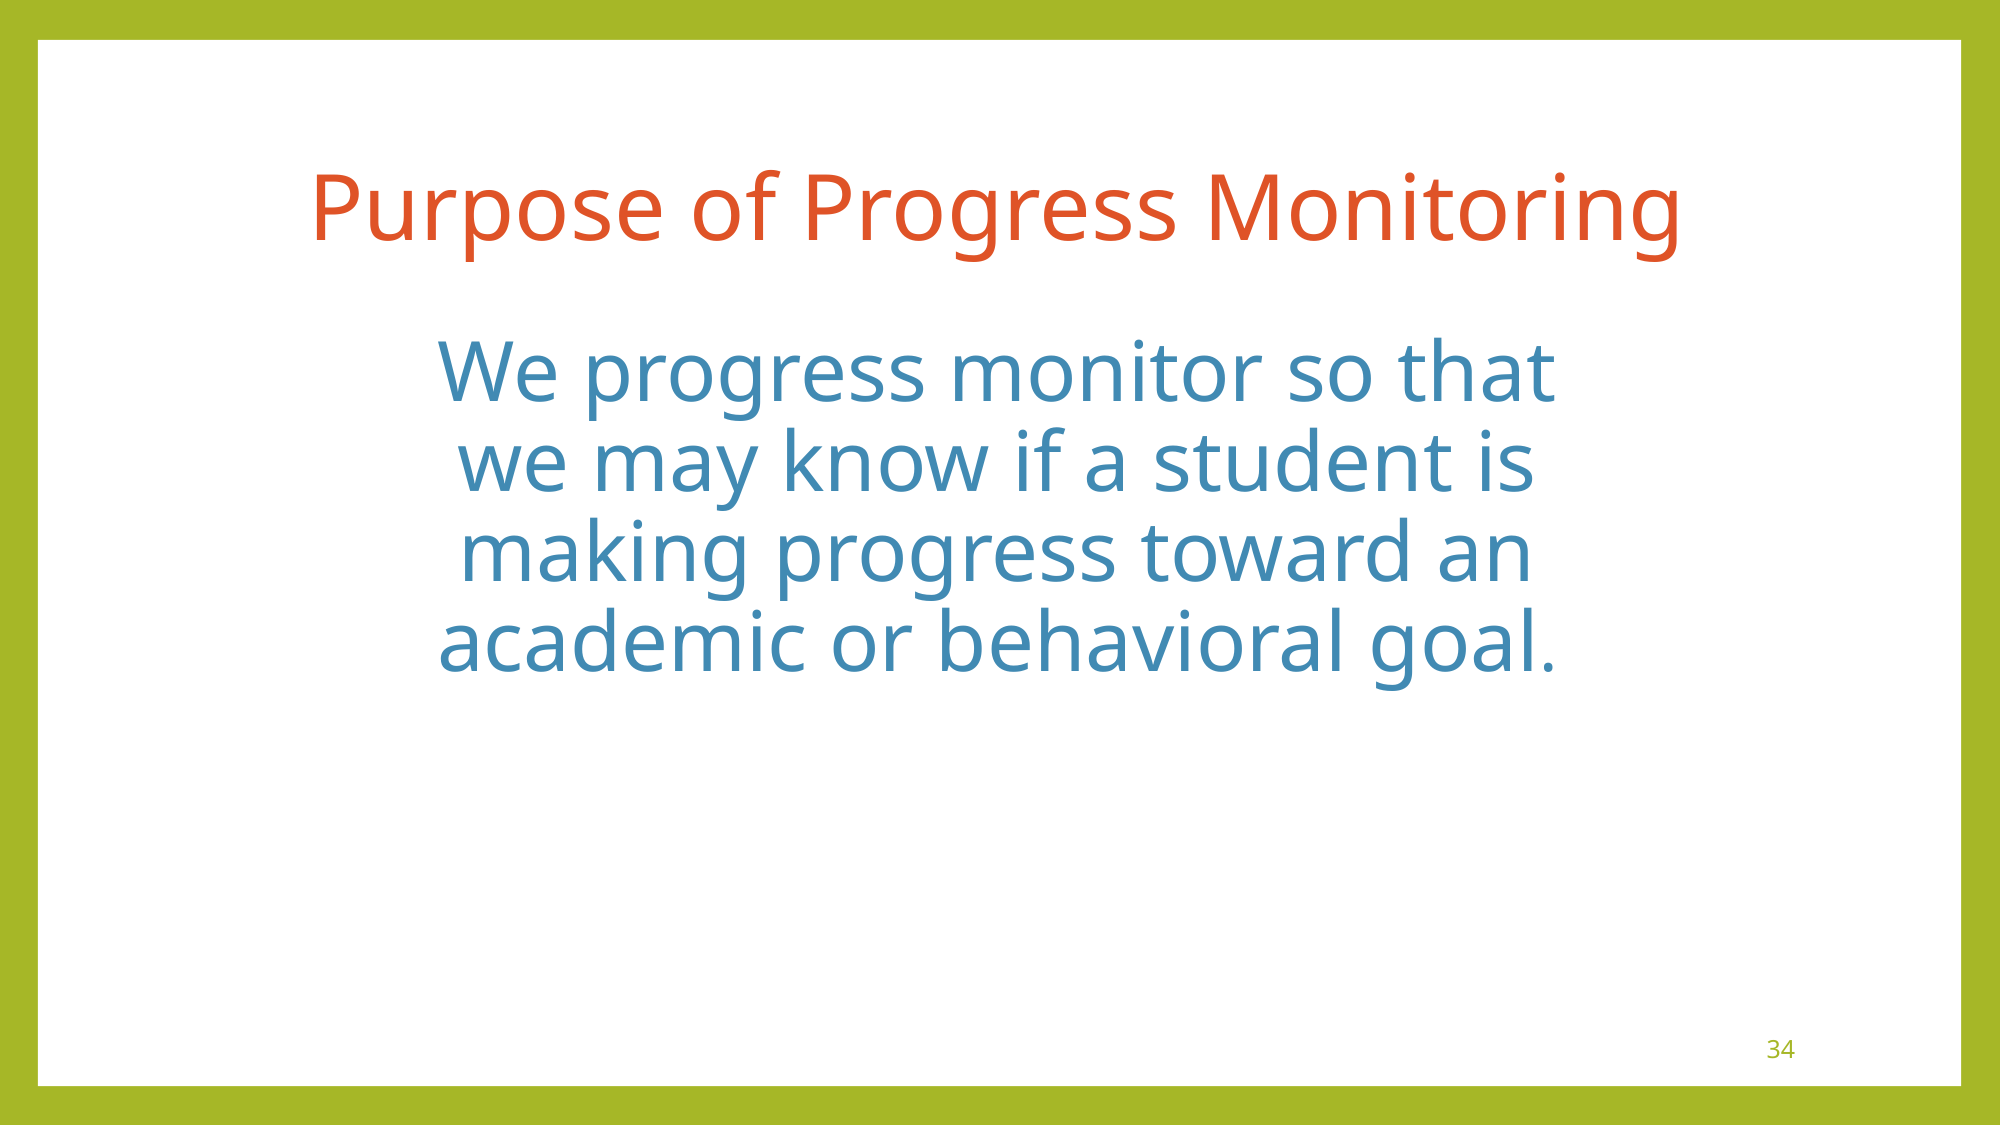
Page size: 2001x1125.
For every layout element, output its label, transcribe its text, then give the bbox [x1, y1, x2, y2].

list We progress monitor so that we may know if a student is making progress toward an academic or behavioral goal. [414, 322, 1581, 1035]
title Purpose of Progress Monitoring [187, 99, 1808, 323]
slide_number 34 [1530, 1020, 1811, 1081]
